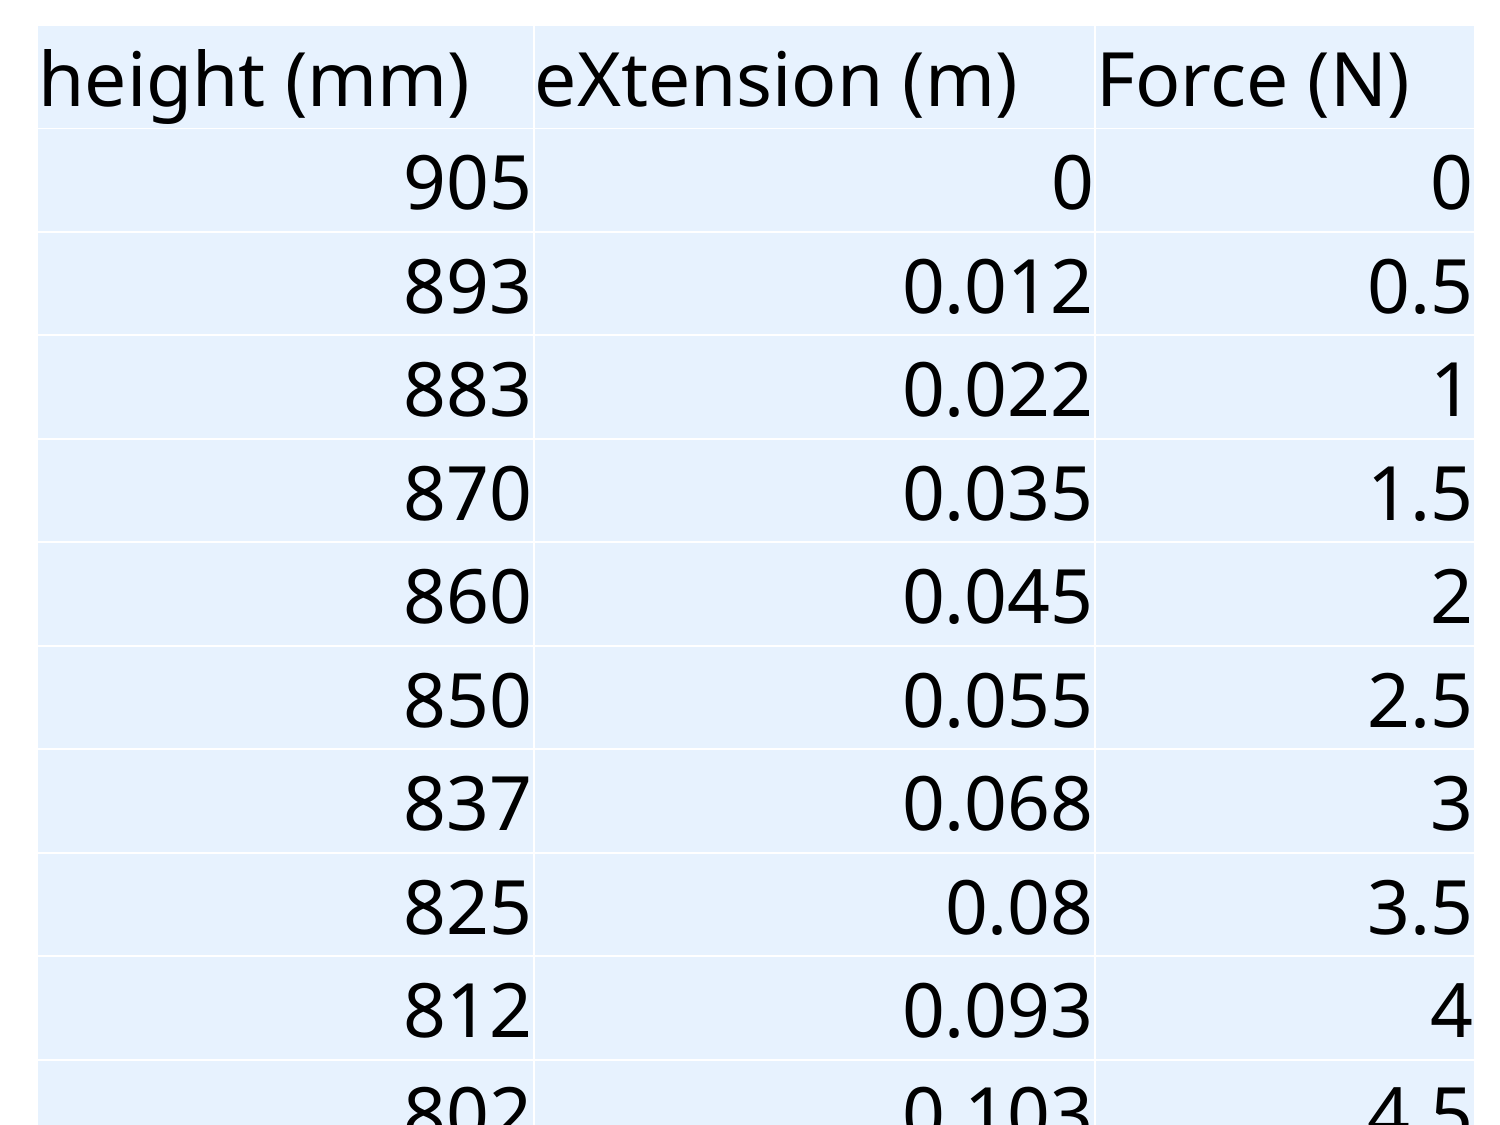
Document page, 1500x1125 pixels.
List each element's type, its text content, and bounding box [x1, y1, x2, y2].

table_cell 0.5 [1096, 233, 1474, 334]
table_cell 2 [1096, 543, 1474, 645]
table_cell 0 [1096, 129, 1474, 231]
table_header height (mm) [38, 26, 533, 128]
table_cell 0.035 [535, 440, 1094, 541]
table_cell 0.045 [535, 543, 1094, 645]
table_cell 802 [38, 1090, 533, 1125]
table_cell 1 [1096, 336, 1474, 438]
table_cell 4.5 [1096, 1061, 1474, 1125]
table_cell 0.093 [759, 957, 1094, 1059]
table_cell 0.022 [535, 336, 1094, 438]
table_cell 0.103 [535, 1061, 1094, 1125]
table_cell 860 [38, 543, 533, 645]
table_cell 0.012 [535, 233, 1094, 334]
picture [37, 937, 754, 1080]
table_cell 0 [535, 129, 1094, 231]
table_cell 883 [38, 336, 533, 438]
table_cell 0.068 [535, 750, 1094, 852]
table_cell 3 [1096, 750, 1474, 852]
table_cell 1.5 [1096, 440, 1474, 541]
table_cell 905 [38, 129, 533, 231]
table_header eXtension (m) [535, 26, 1094, 128]
table_cell 837 [38, 750, 533, 852]
table_cell 893 [38, 233, 533, 334]
table_cell 850 [38, 647, 533, 748]
table_cell 0.055 [535, 647, 1094, 748]
table_header Force (N) [1096, 26, 1474, 128]
table_cell 2.5 [1096, 647, 1474, 748]
table_cell 825 [38, 854, 533, 935]
table_cell 0.08 [535, 854, 1094, 955]
table_cell 4 [1096, 957, 1474, 1059]
table_cell 3.5 [1096, 854, 1474, 955]
table_cell 870 [38, 440, 533, 541]
